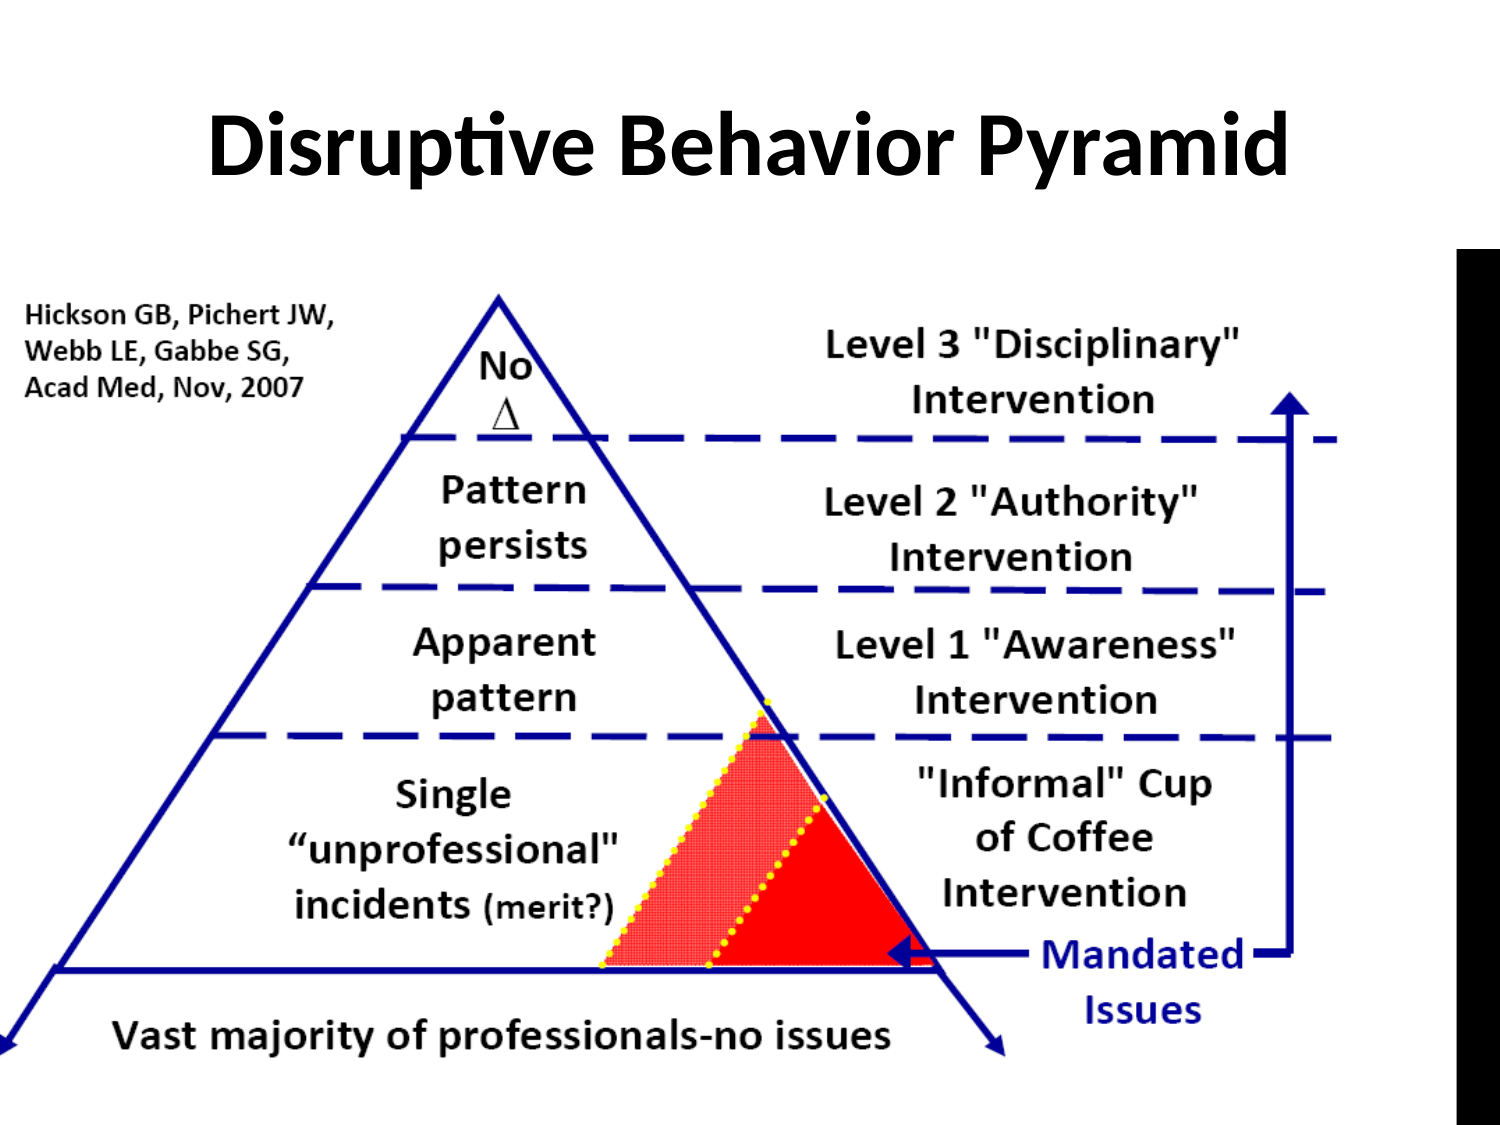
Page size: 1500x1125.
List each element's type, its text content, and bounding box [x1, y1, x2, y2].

title Disruptive Behavior Pyramid [75, 45, 1425, 233]
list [0, 249, 1500, 1125]
